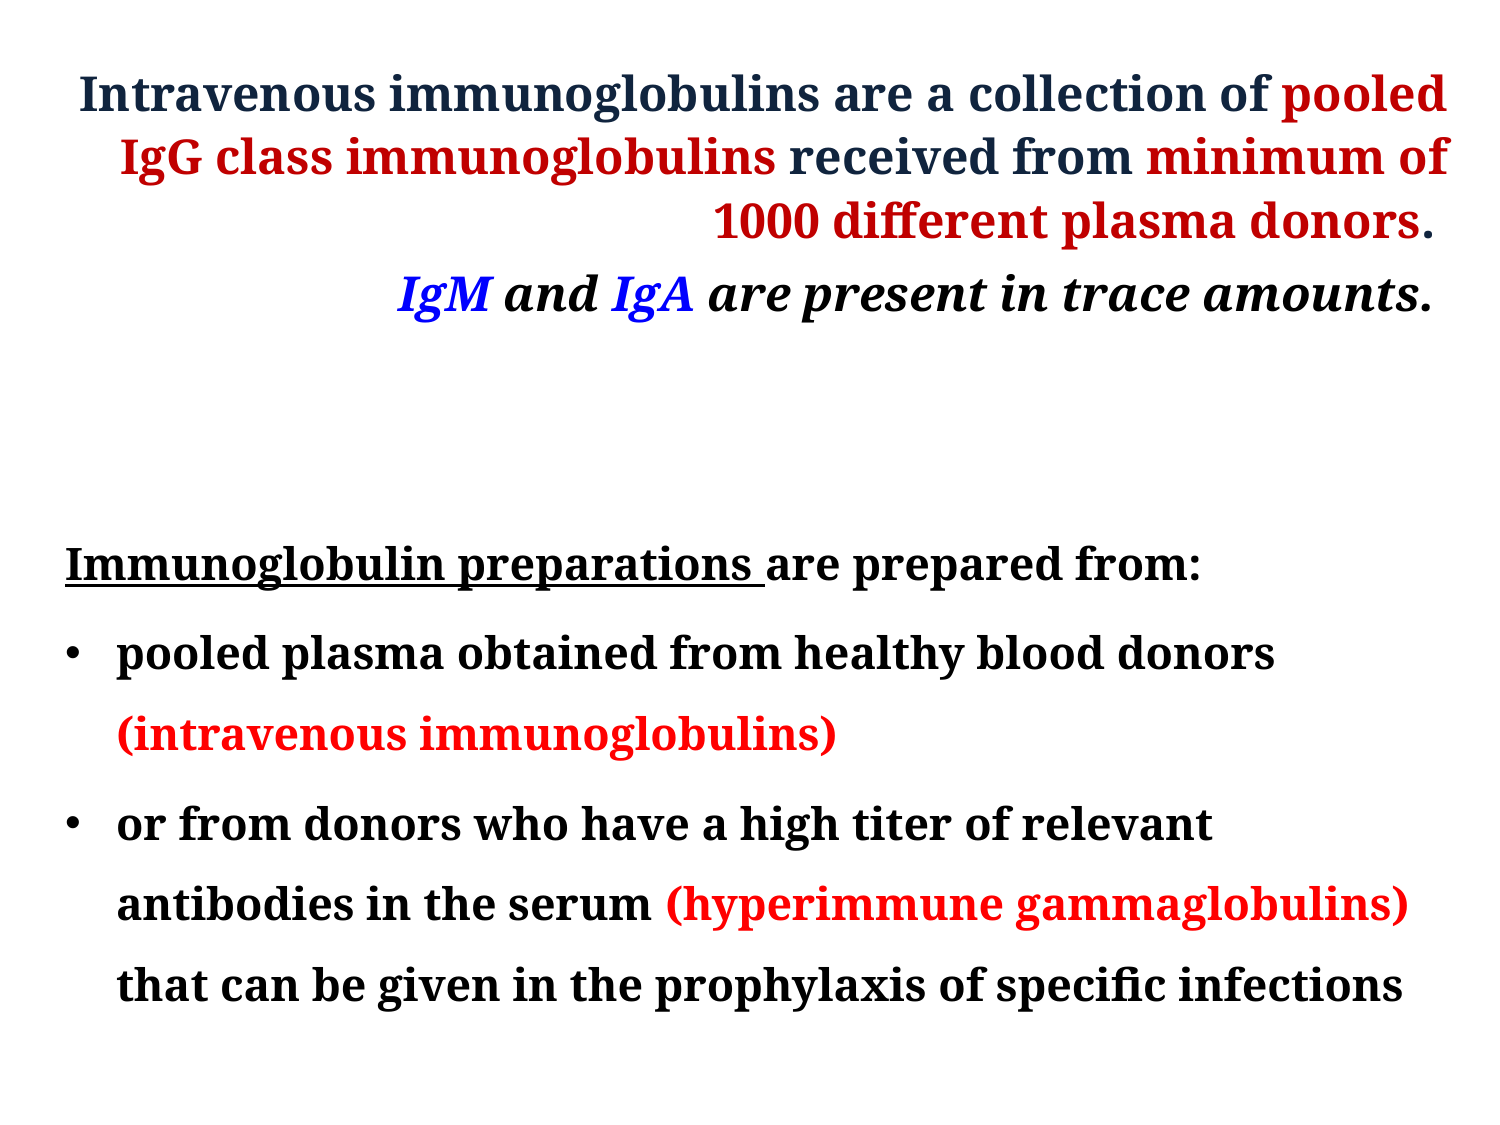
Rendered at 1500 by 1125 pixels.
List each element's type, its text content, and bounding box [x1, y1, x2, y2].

list Intravenous immunoglobulins are a collection of pooled IgG class immunoglobulins received from minimum of 1000 different plasma donors. IgM and IgA are present in trace amounts. Immunoglobulin preparations are prepared from: pooled plasma obtained from healthy blood donors (intravenous immunoglobulins) or from donors who have a high titer of relevant antibodies in the serum (hyperimmune gammaglobulins) that can be given in the prophylaxis of specific infections [50, 50, 1463, 1088]
